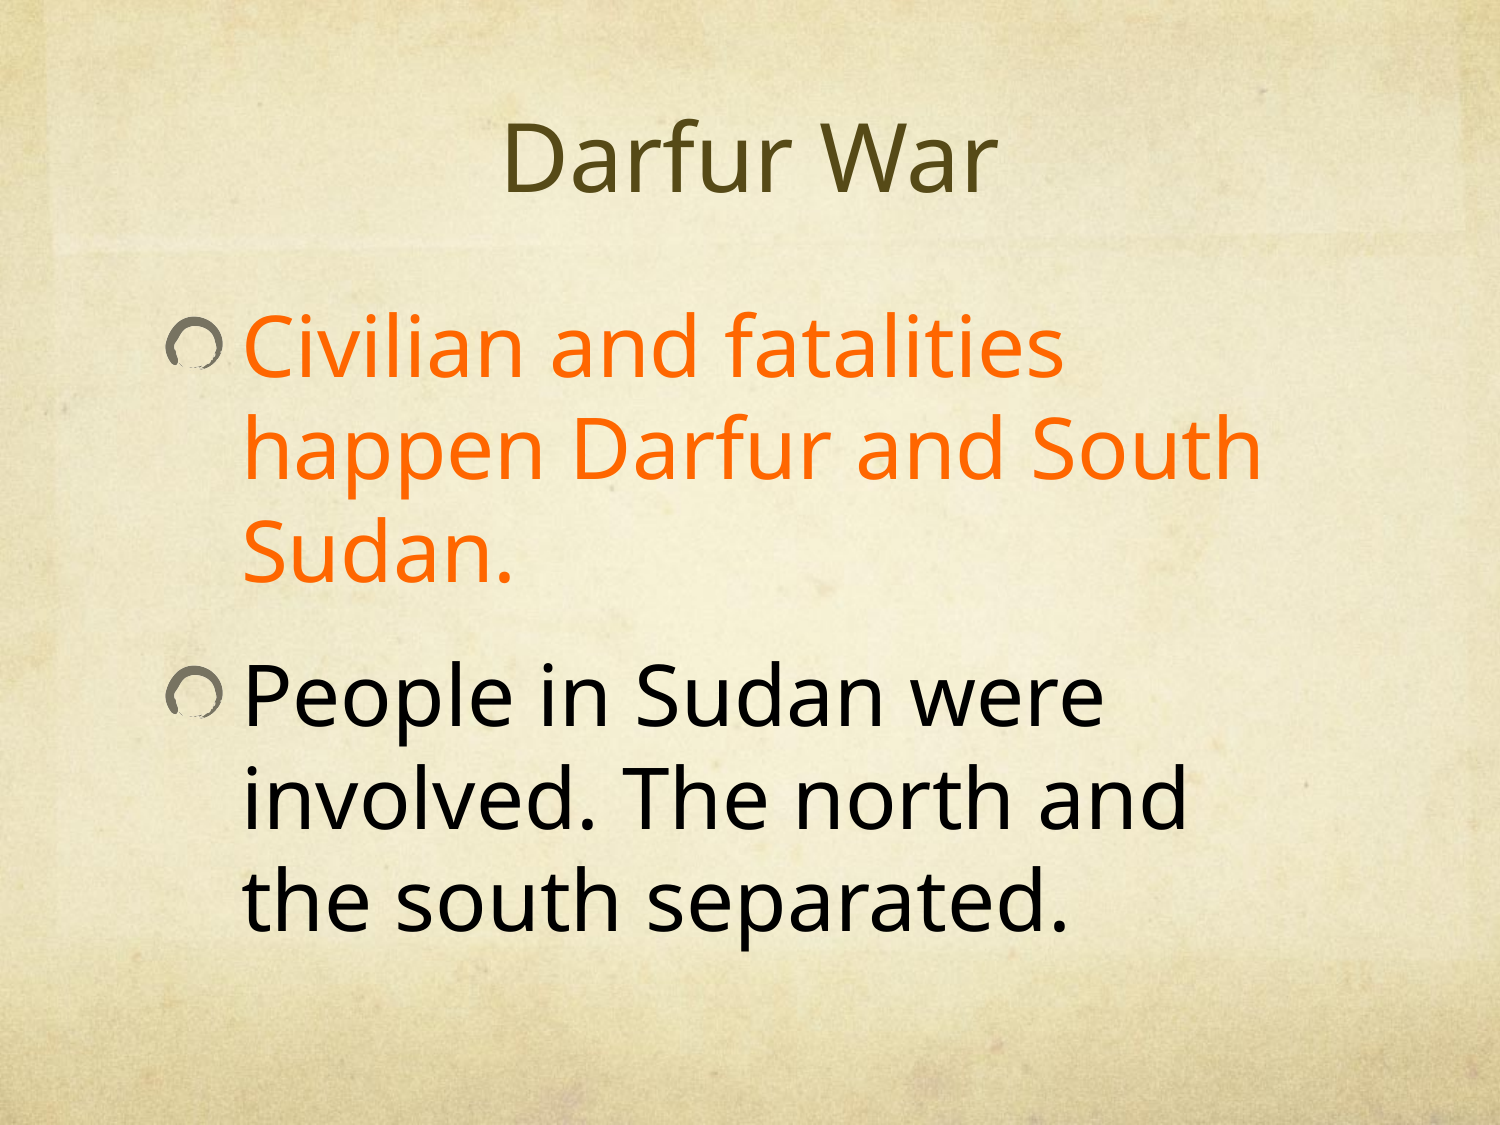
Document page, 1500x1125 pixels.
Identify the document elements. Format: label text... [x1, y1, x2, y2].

title Darfur War [150, 82, 1350, 225]
list Civilian and fatalities happen Darfur and South Sudan. People in Sudan were involved. The north and the south separated. [150, 284, 1350, 950]
picture [0, 0, 1500, 1125]
